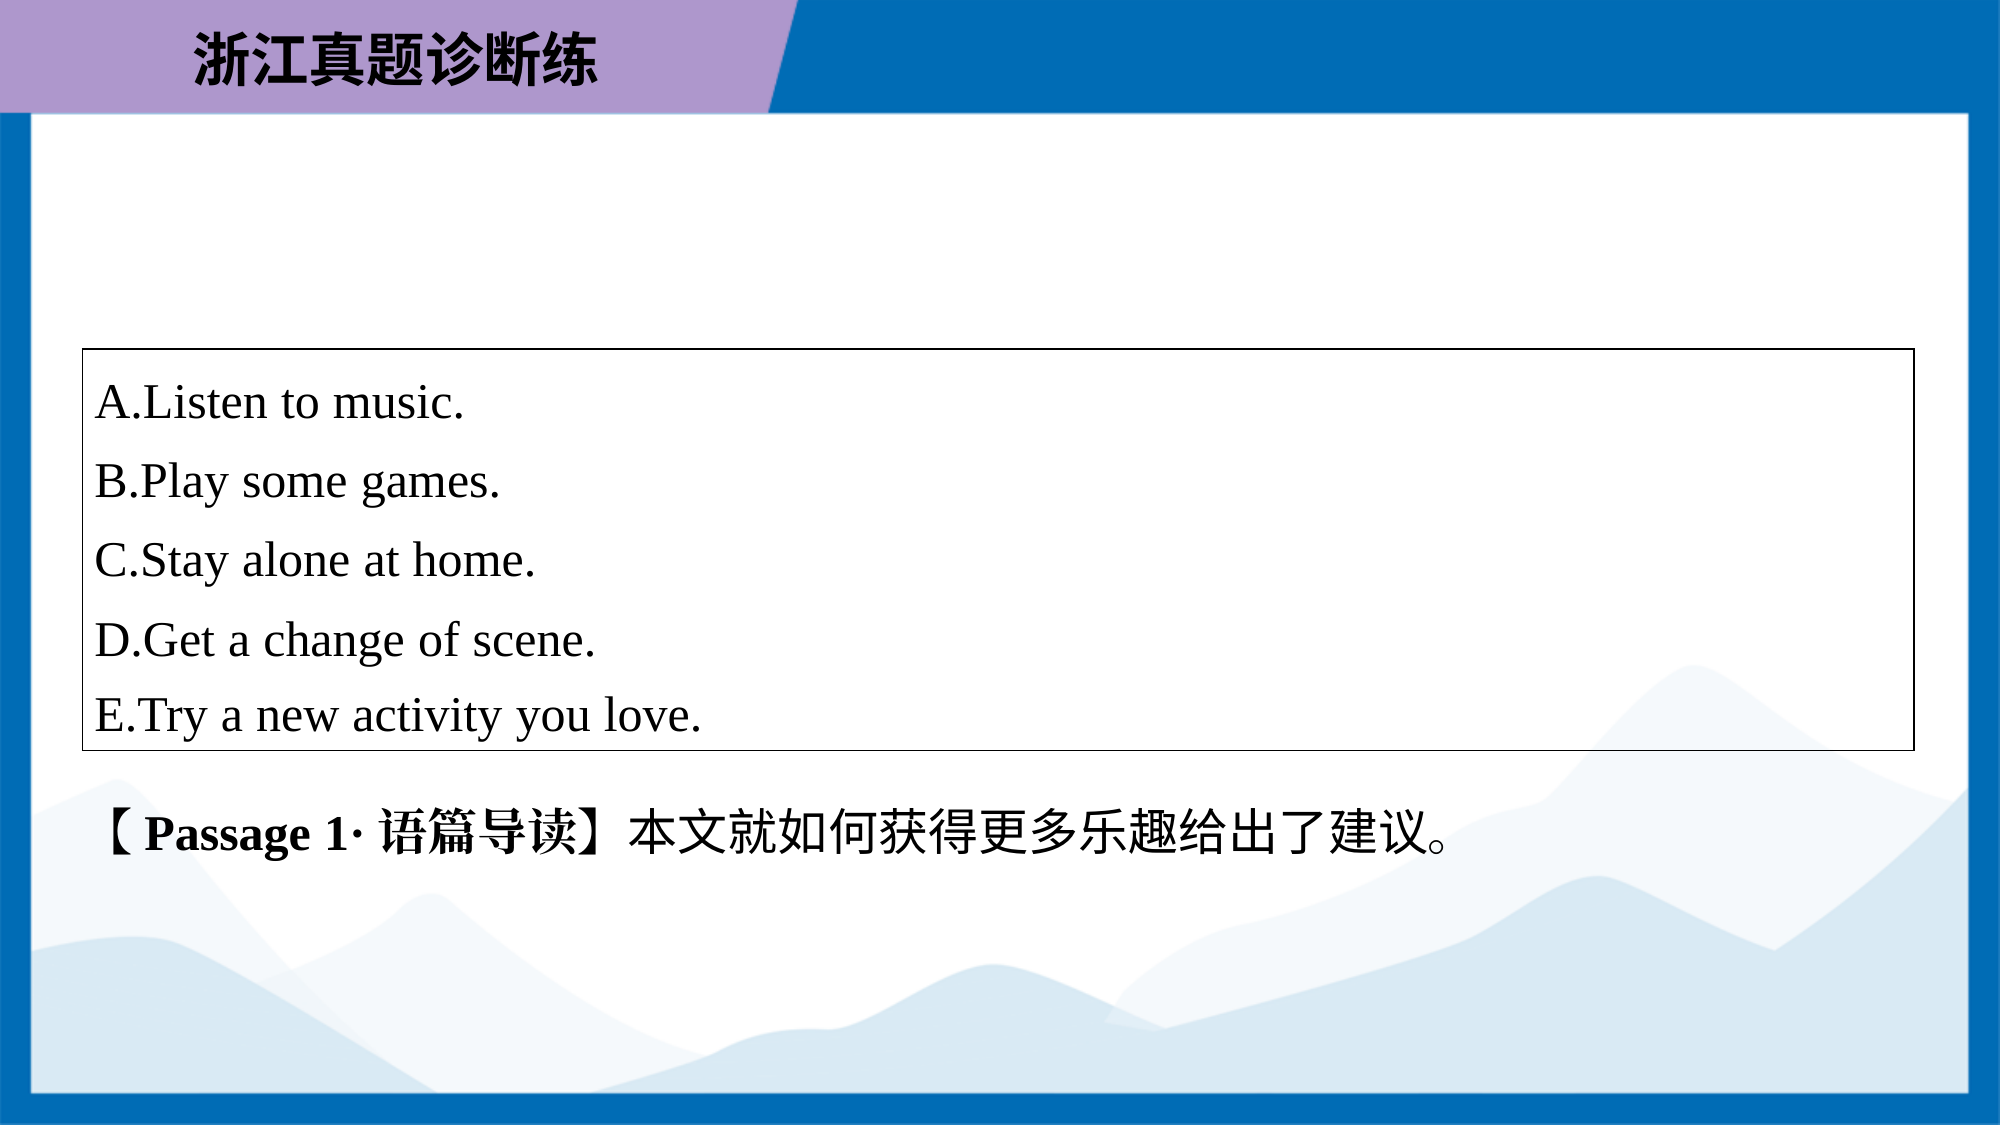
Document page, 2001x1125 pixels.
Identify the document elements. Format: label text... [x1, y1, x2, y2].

picture [0, 0, 2000, 1125]
text_box 【Passage 1·语篇导读】本文就如何获得更多乐趣给出了建议。 [82, 772, 1917, 851]
table_header A.Listen to music. B.Play some games. C.Stay alone at home. D.Get a change of scene. E.Try a new activity you love. [83, 350, 1913, 750]
